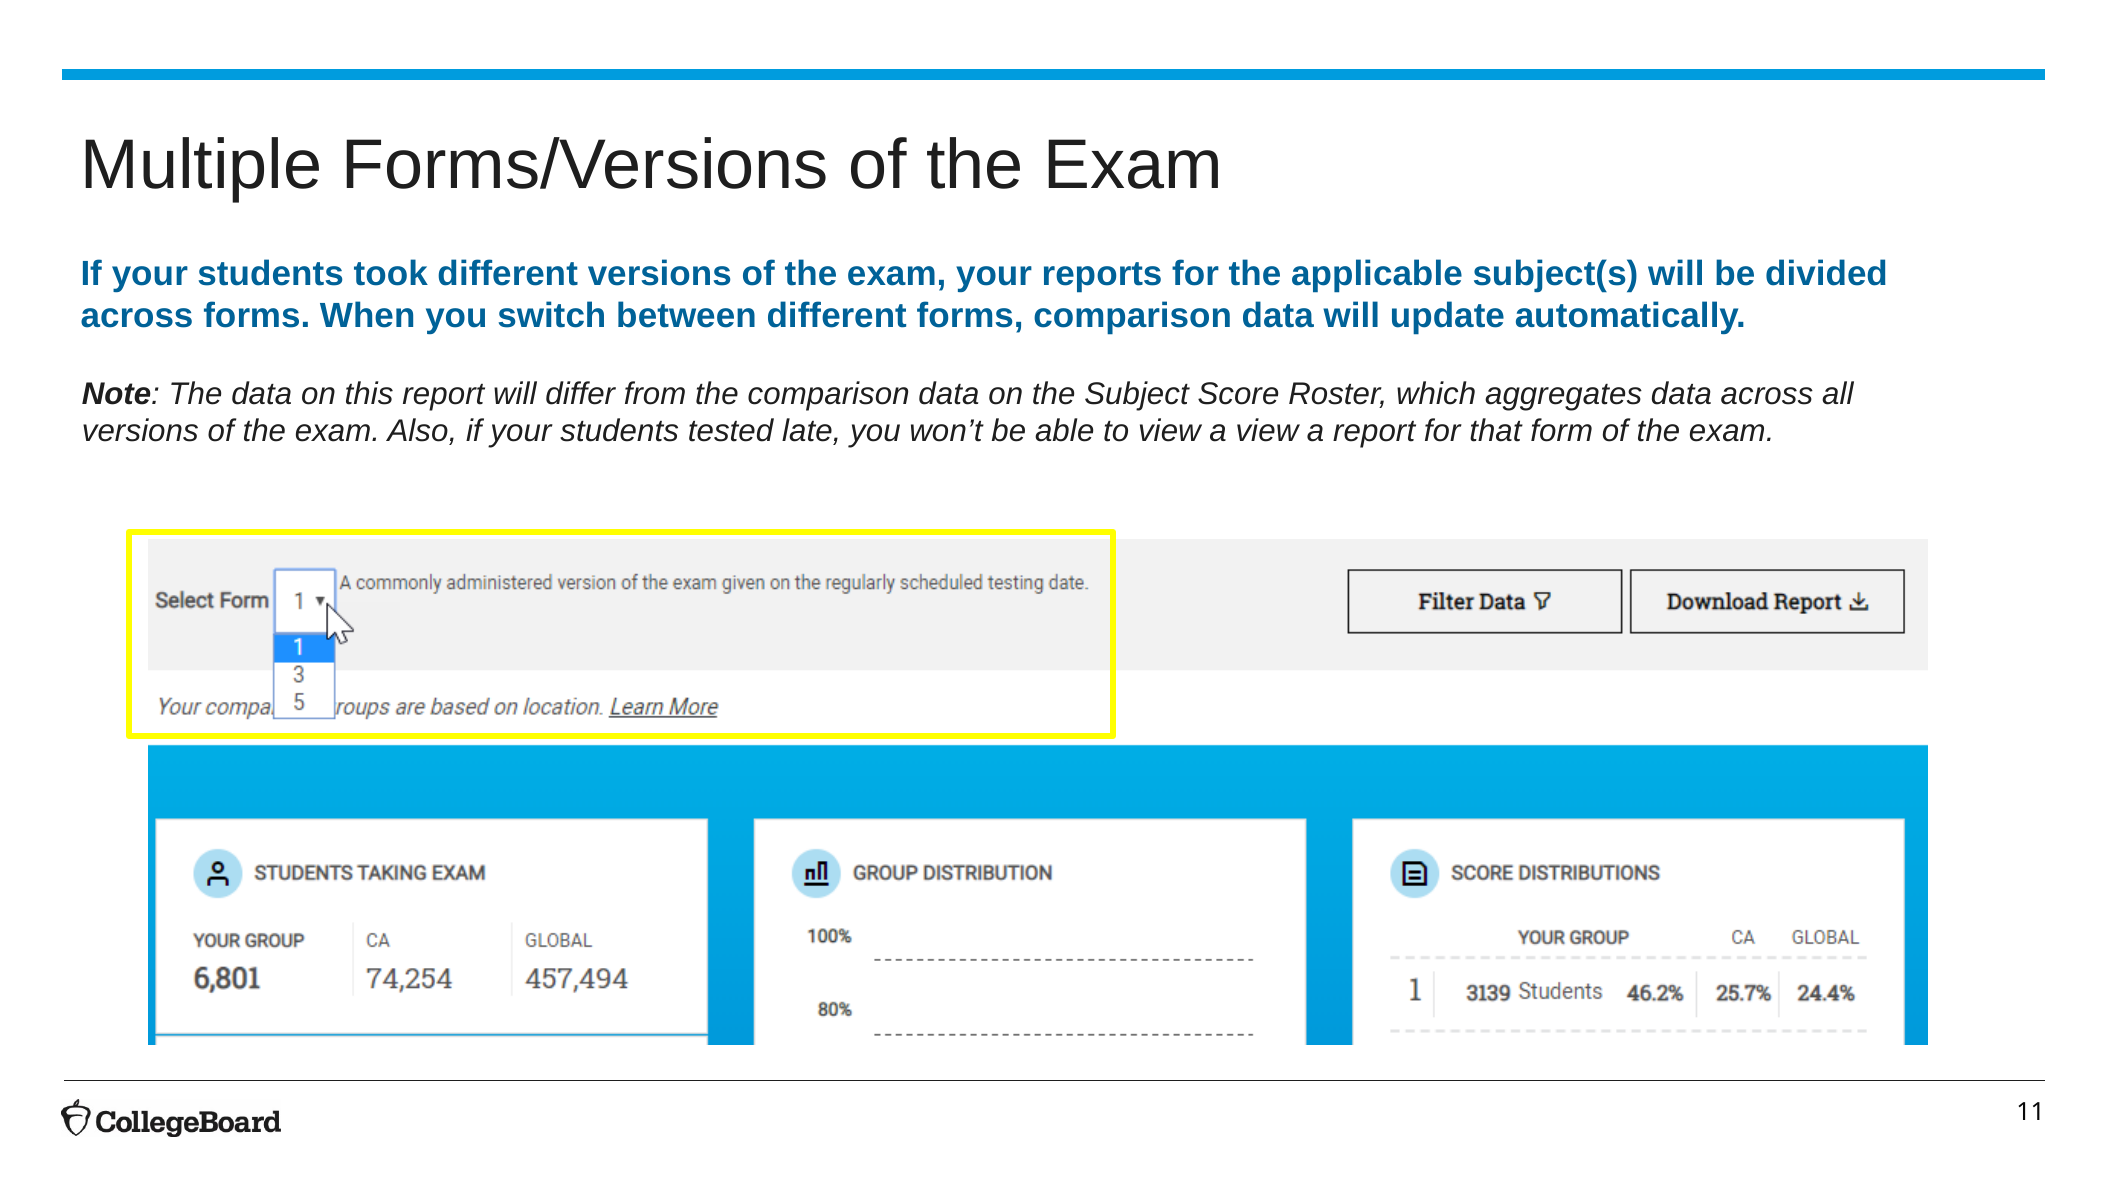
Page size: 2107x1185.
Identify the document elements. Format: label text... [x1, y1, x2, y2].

text_box If your students took different versions of the exam, your reports for the applicable subject(s) will be divided across forms. When you switch between different forms, comparison data will update automatically. [80, 212, 1966, 334]
list Note: The data on this report will differ from the comparison data on the Subject Score Roster, which aggregates data across all versions of the exam. Also, if your students tested late, you won’t be able to view a view a report for that form of the exam. [81, 335, 1905, 449]
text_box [128, 531, 1928, 1045]
picture [61, 1099, 281, 1137]
title Multiple Forms/Versions of the Exam [80, 95, 1904, 205]
